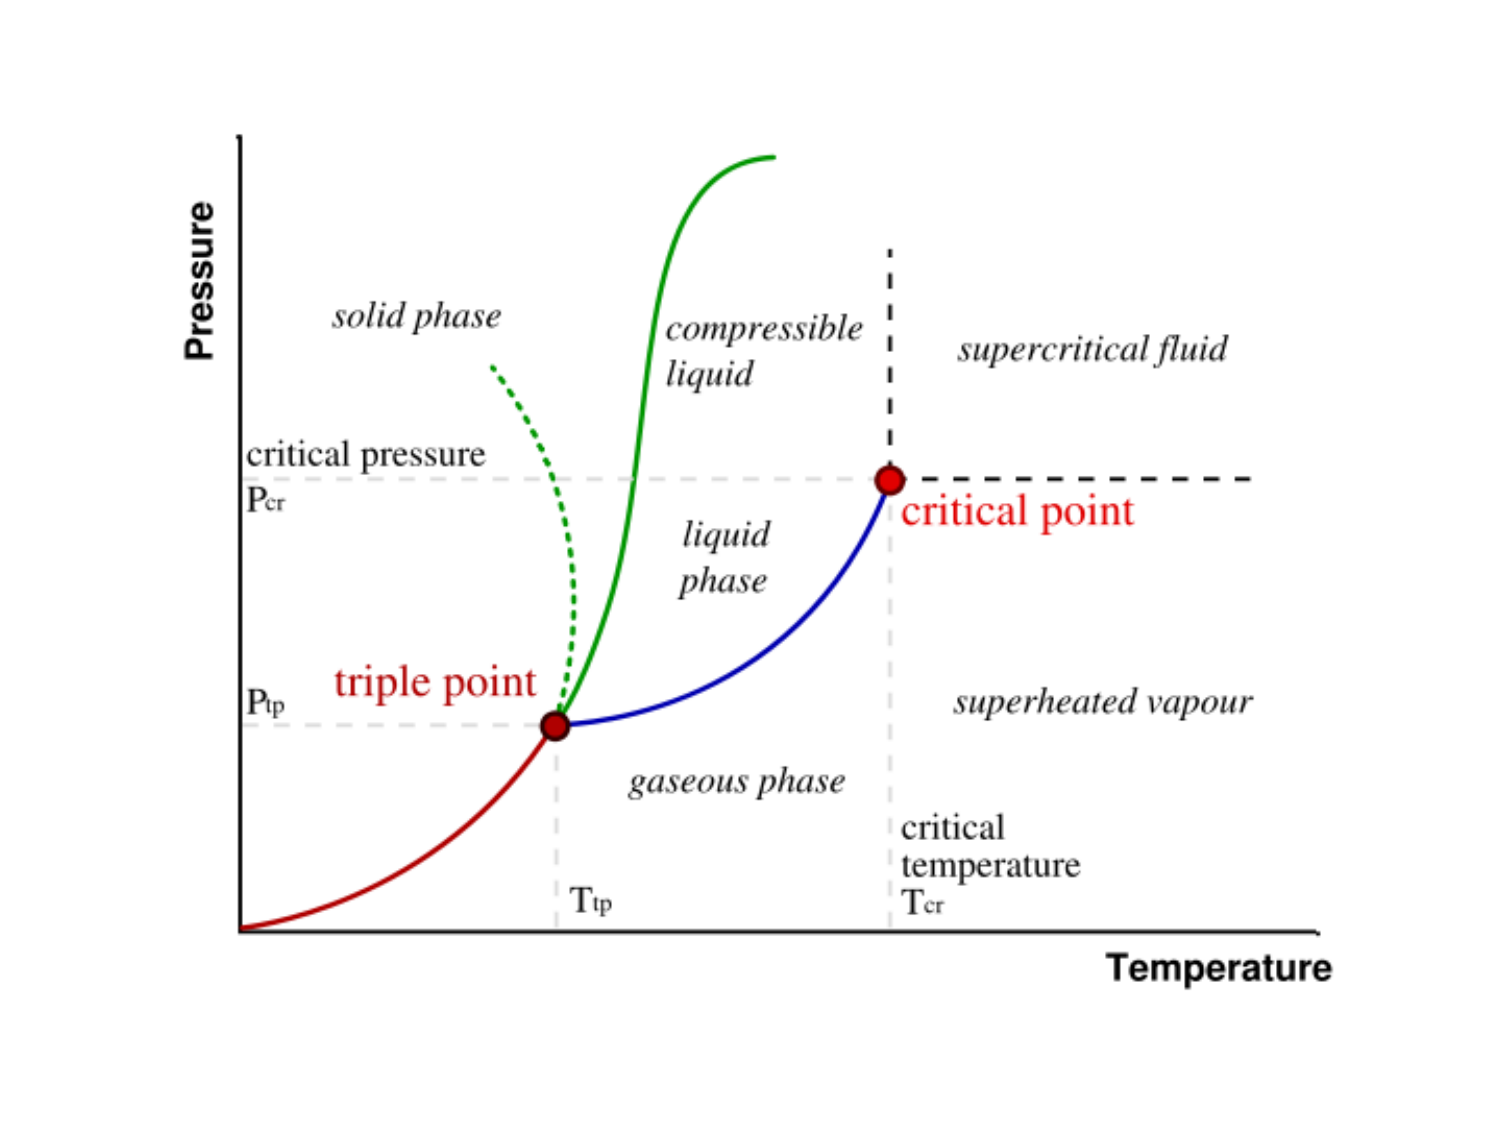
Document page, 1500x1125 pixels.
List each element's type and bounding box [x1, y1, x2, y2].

picture [174, 87, 1374, 1011]
